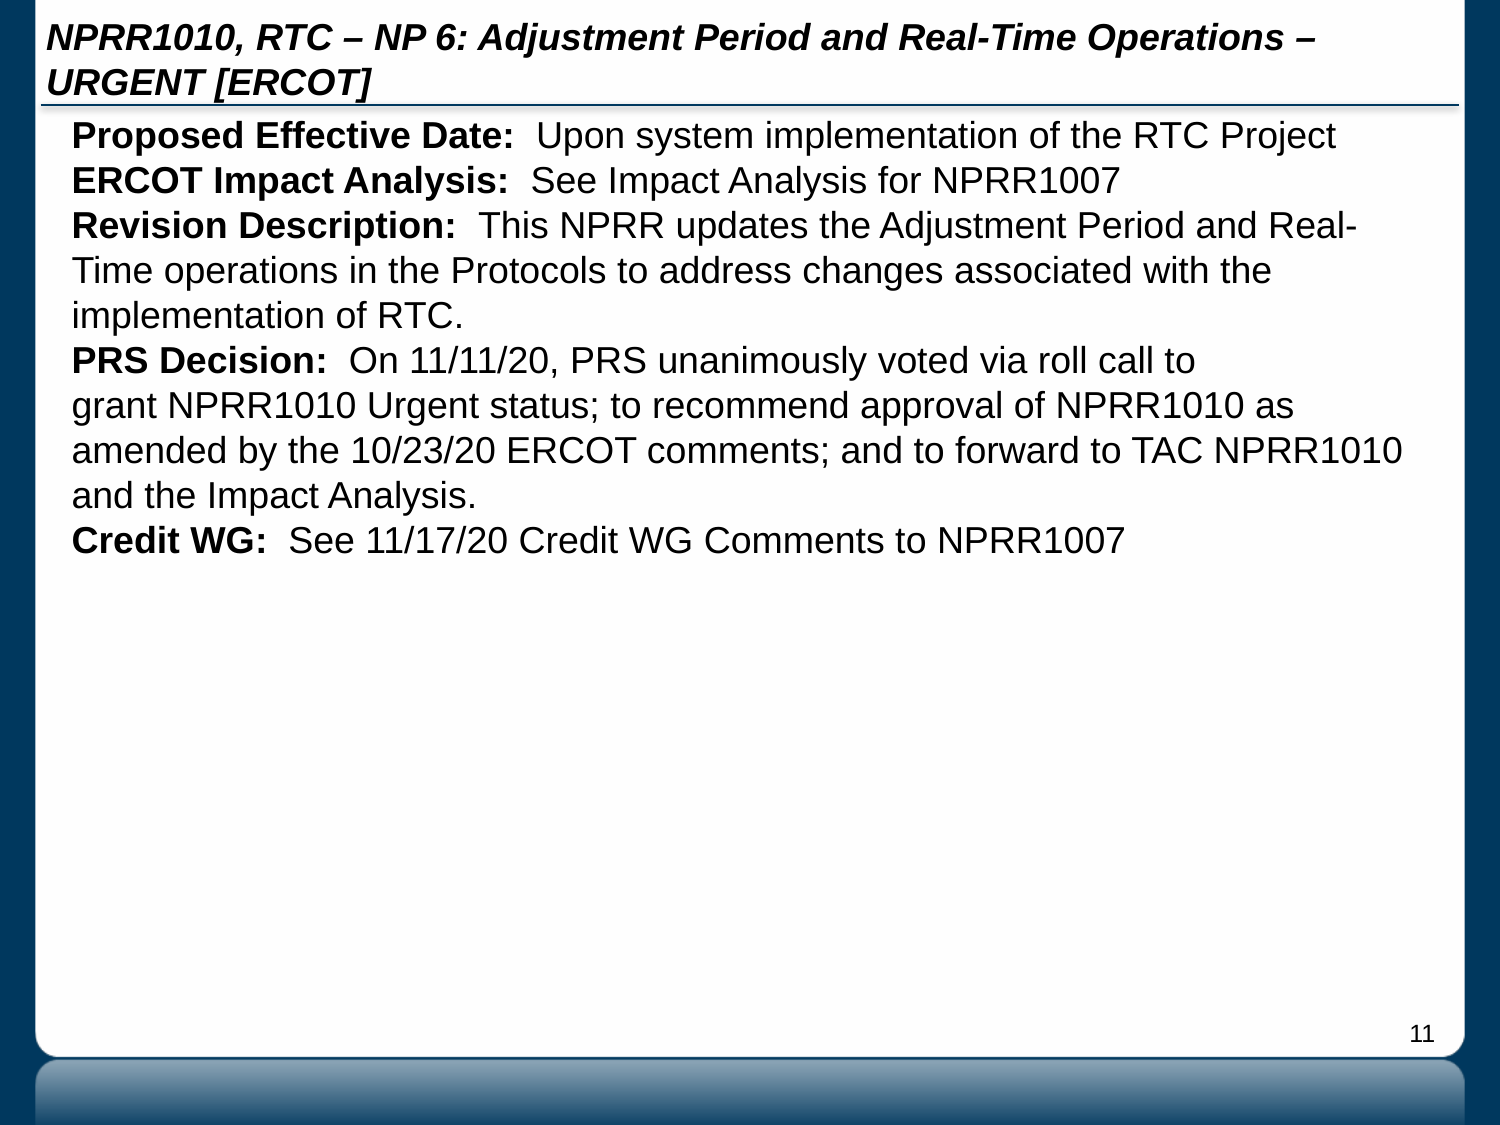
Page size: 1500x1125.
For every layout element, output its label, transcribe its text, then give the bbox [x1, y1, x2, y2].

text_box Proposed Effective Date: Upon system implementation of the RTC Project ERCOT Impact Analysis: See Impact Analysis for NPRR1007 Revision Description: This NPRR updates the Adjustment Period and Real-Time operations in the Protocols to address changes associated with the implementation of RTC. PRS Decision: On 11/11/20, PRS unanimously voted via roll call to grant NPRR1010 Urgent status; to recommend approval of NPRR1010 as amended by the 10/23/20 ERCOT comments; and to forward to TAC NPRR1010 and the Impact Analysis. Credit WG: See 11/17/20 Credit WG Comments to NPRR1007 [56, 103, 1448, 614]
title NPRR1010, RTC – NP 6: Adjustment Period and Real-Time Operations – URGENT [ERCOT] [31, 20, 1464, 97]
picture [35, 0, 1465, 1125]
